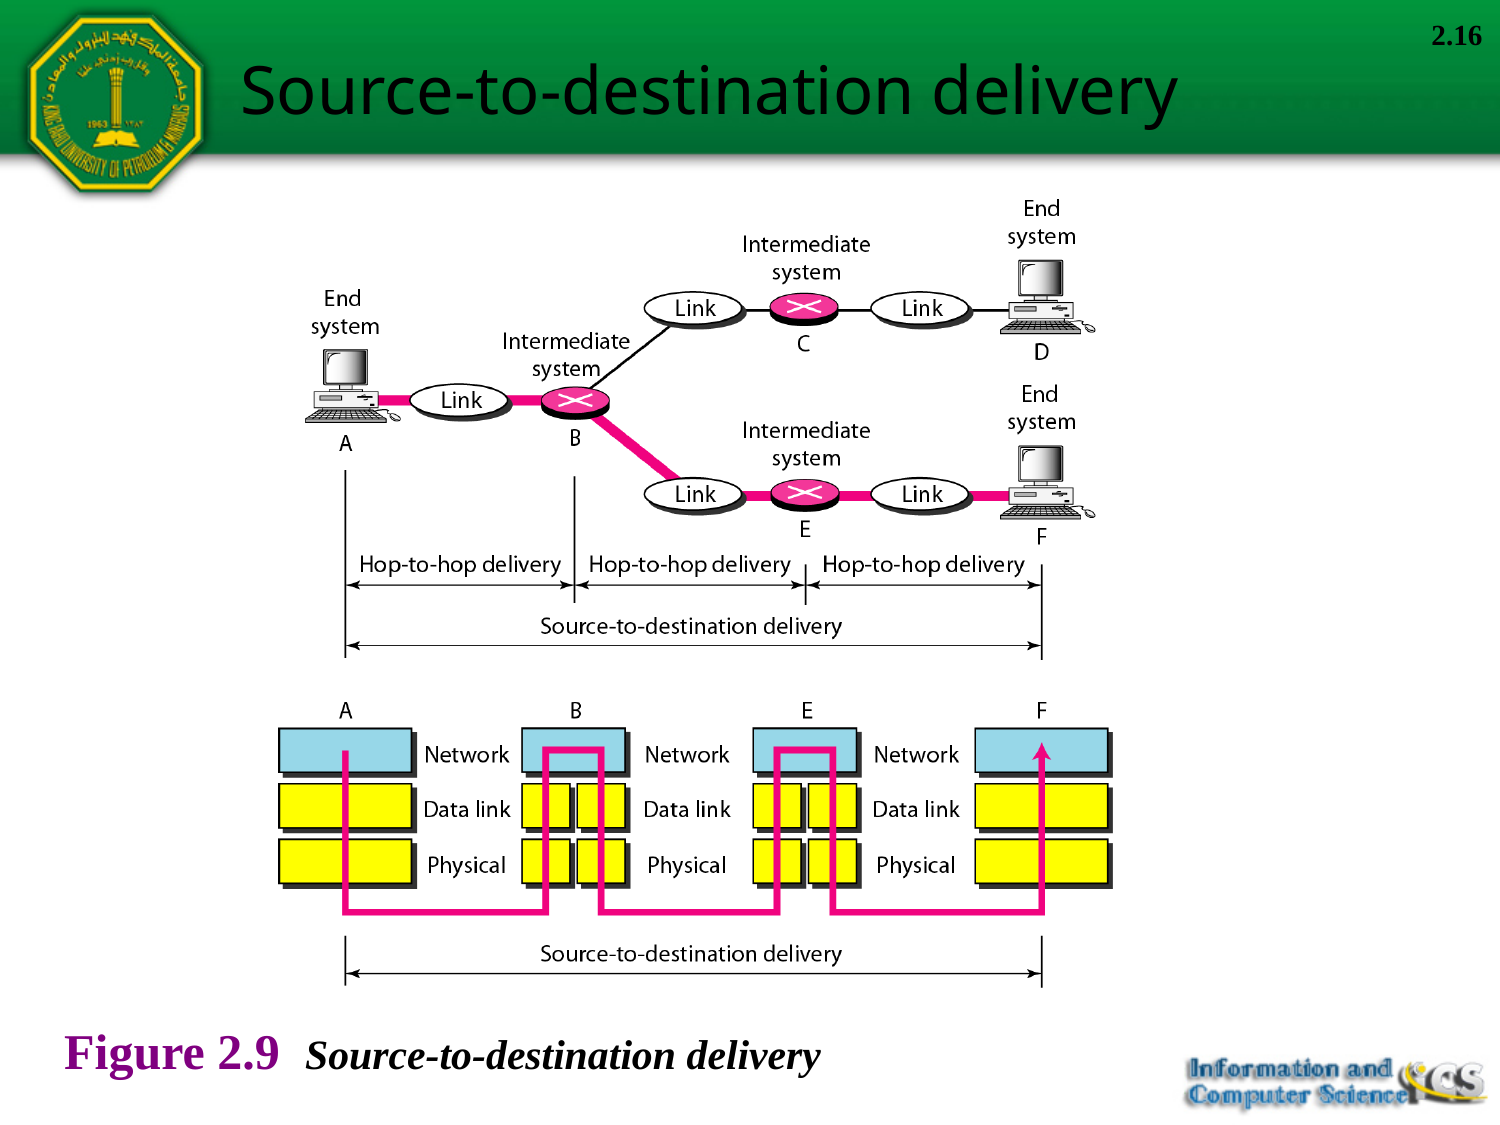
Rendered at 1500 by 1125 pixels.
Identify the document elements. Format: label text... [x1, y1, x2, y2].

slide_number 2.16 [1387, 4, 1498, 65]
picture [0, 0, 1500, 1125]
text_box Figure 2.9 Source-to-destination delivery [49, 1012, 836, 1088]
title Source-to-destination delivery [225, 24, 1475, 150]
